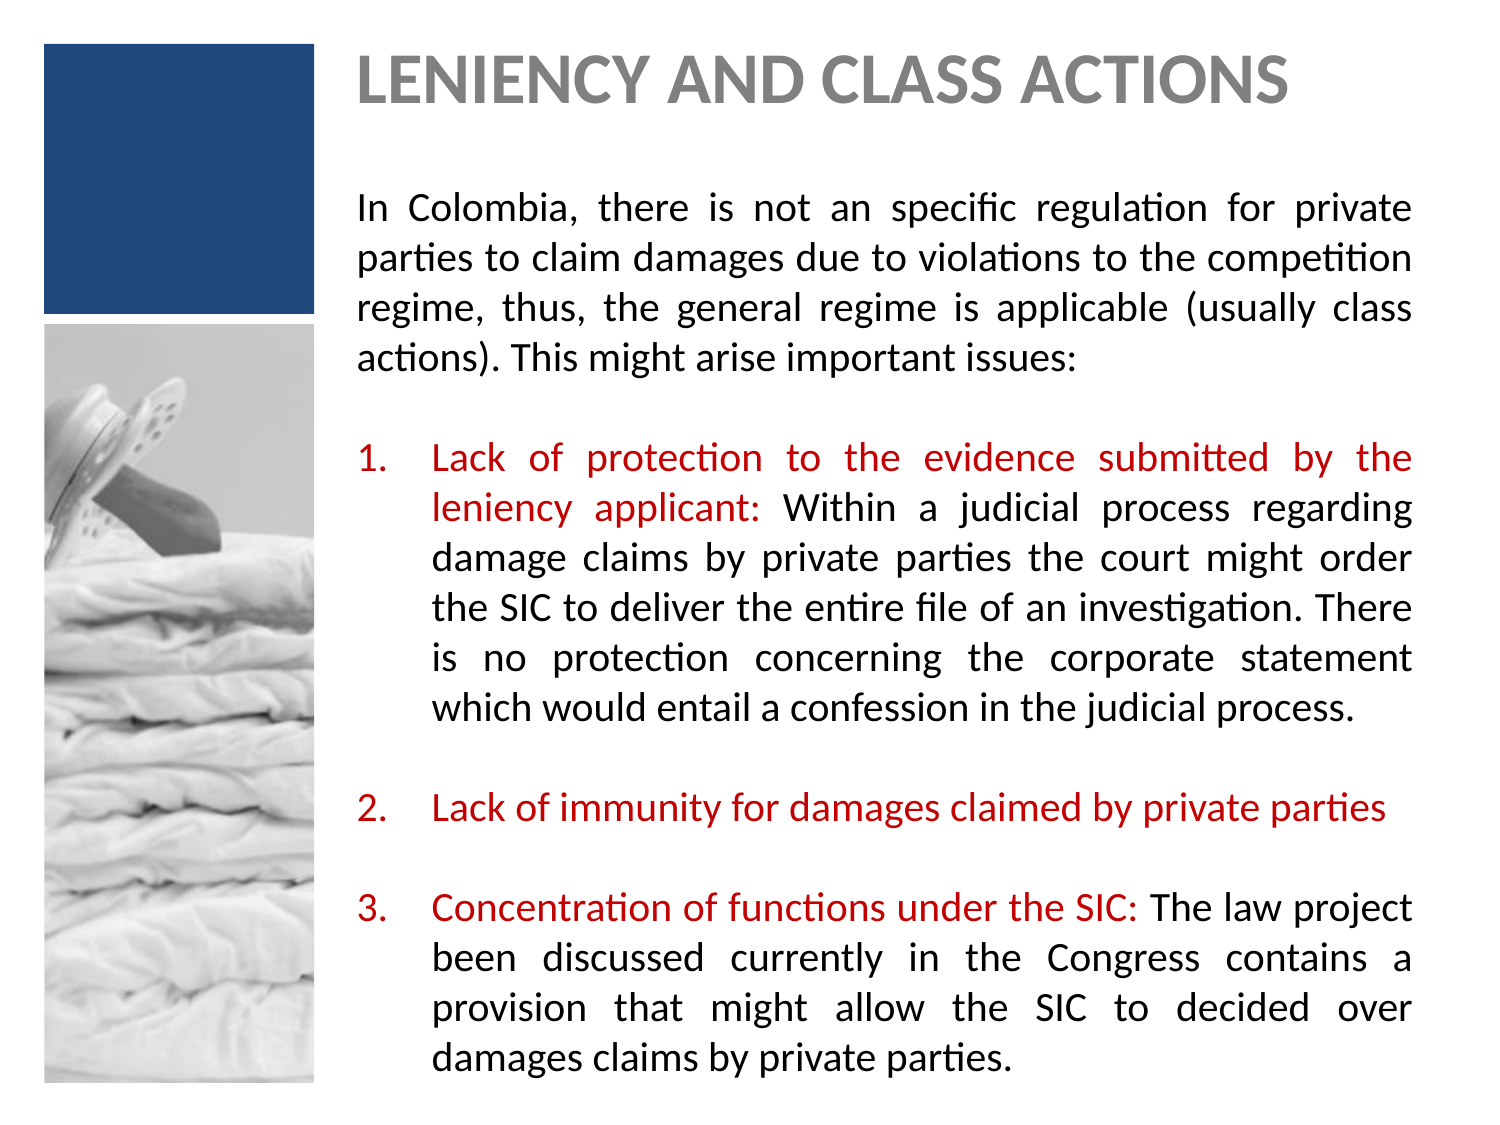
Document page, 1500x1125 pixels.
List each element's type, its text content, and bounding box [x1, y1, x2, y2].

picture [43, 323, 315, 1084]
text_box LENIENCY AND CLASS ACTIONS [341, 23, 1383, 122]
text_box In Colombia, there is not an specific regulation for private parties to claim damages due to violations to the competition regime, thus, the general regime is applicable (usually class actions). This might arise important issues: Lack of protection to the evidence submitted by the leniency applicant: Within a judicial process regarding damage claims by private parties the court might order the SIC to deliver the entire file of an investigation. There is no protection concerning the corporate statement which would entail a confession in the judicial process. Lack of immunity for damages claimed by private parties Concentration of functions under the SIC: The law project been discussed currently in the Congress contains a provision that might allow the SIC to decided over damages claims by private parties. [341, 122, 1429, 1125]
